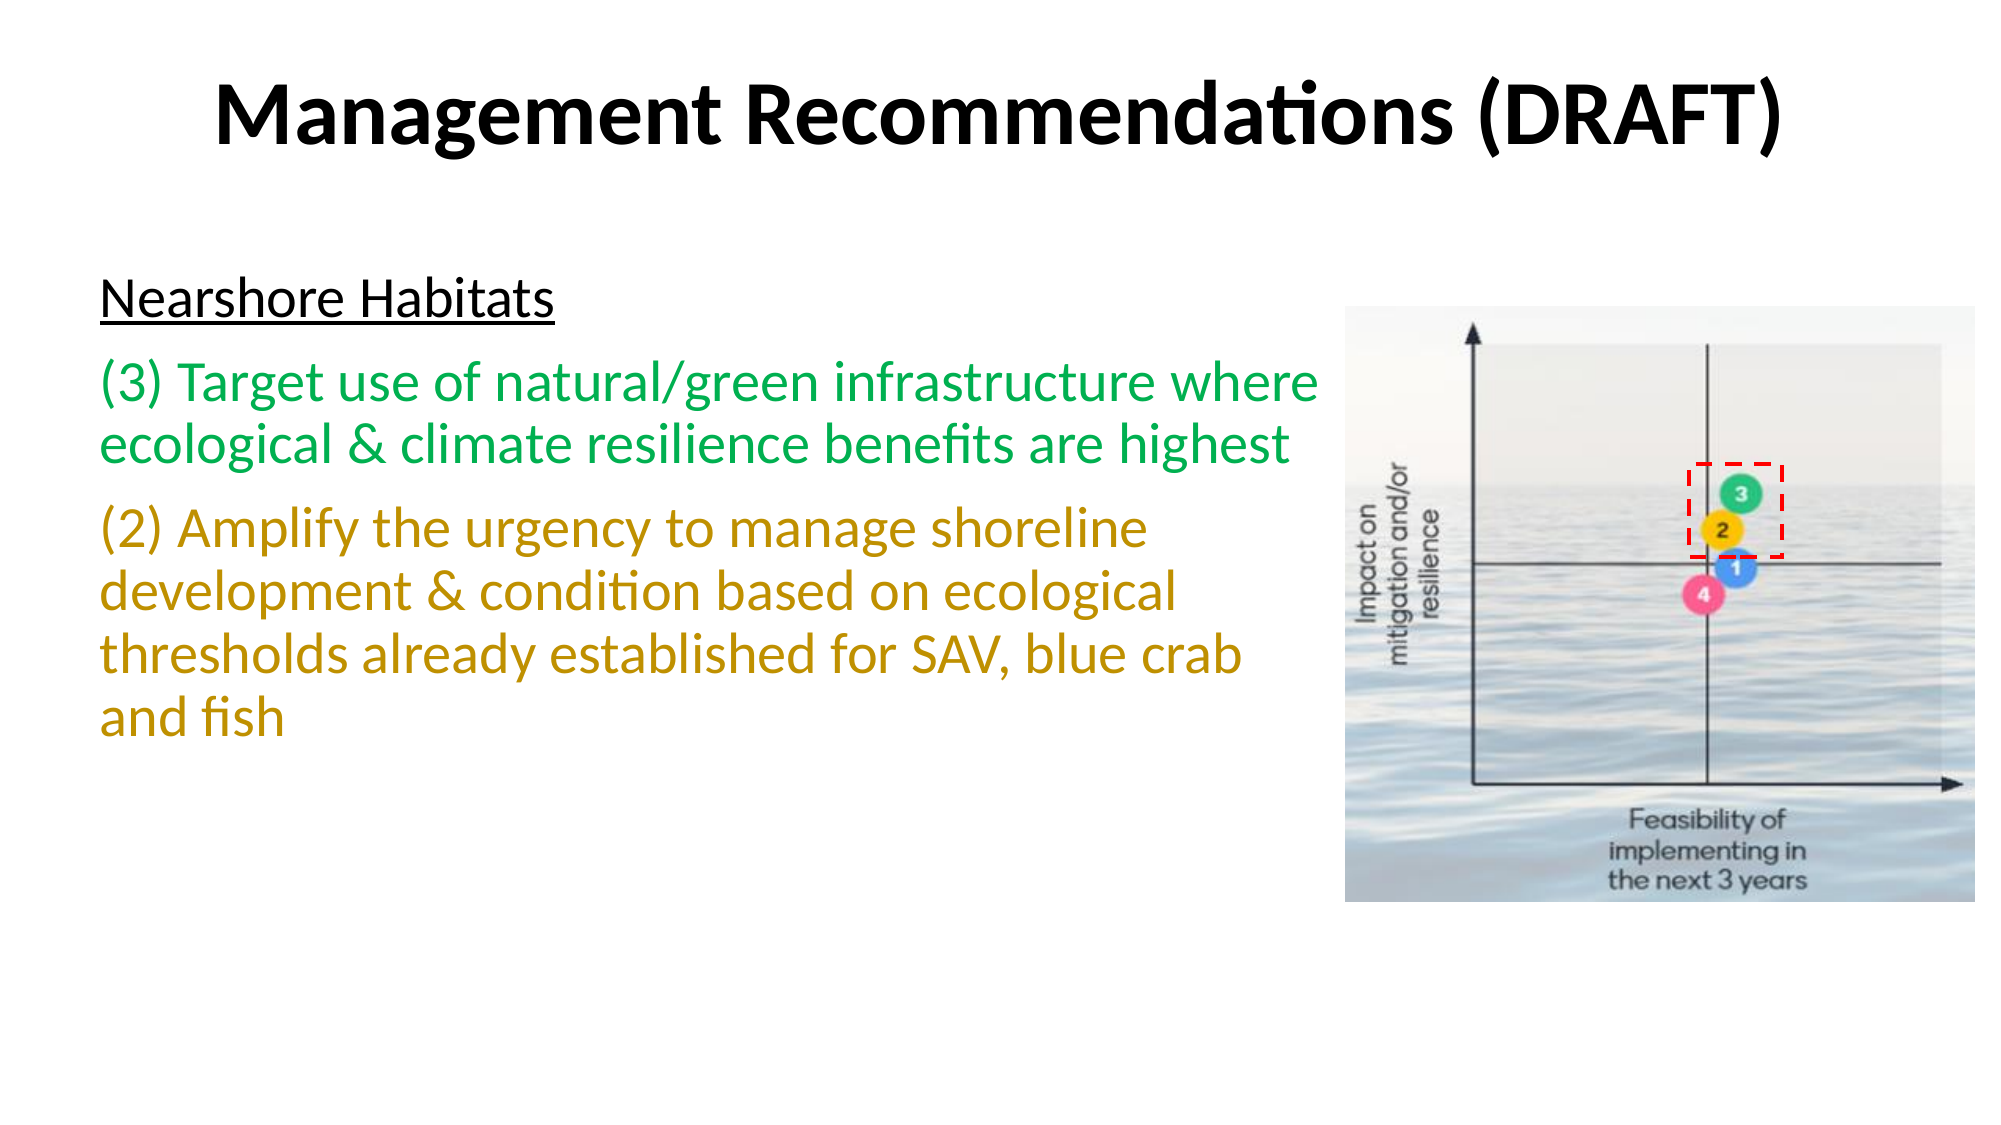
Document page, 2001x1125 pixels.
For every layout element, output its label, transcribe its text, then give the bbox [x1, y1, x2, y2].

title Management Recommendations (DRAFT) [84, 40, 1916, 191]
text_box Nearshore Habitats (3) Target use of natural/green infrastructure where ecological & climate resilience benefits are highest (2) Amplify the urgency to manage shoreline development & condition based on ecological thresholds already established for SAV, blue crab and fish [84, 259, 1346, 902]
picture [1344, 306, 1976, 903]
